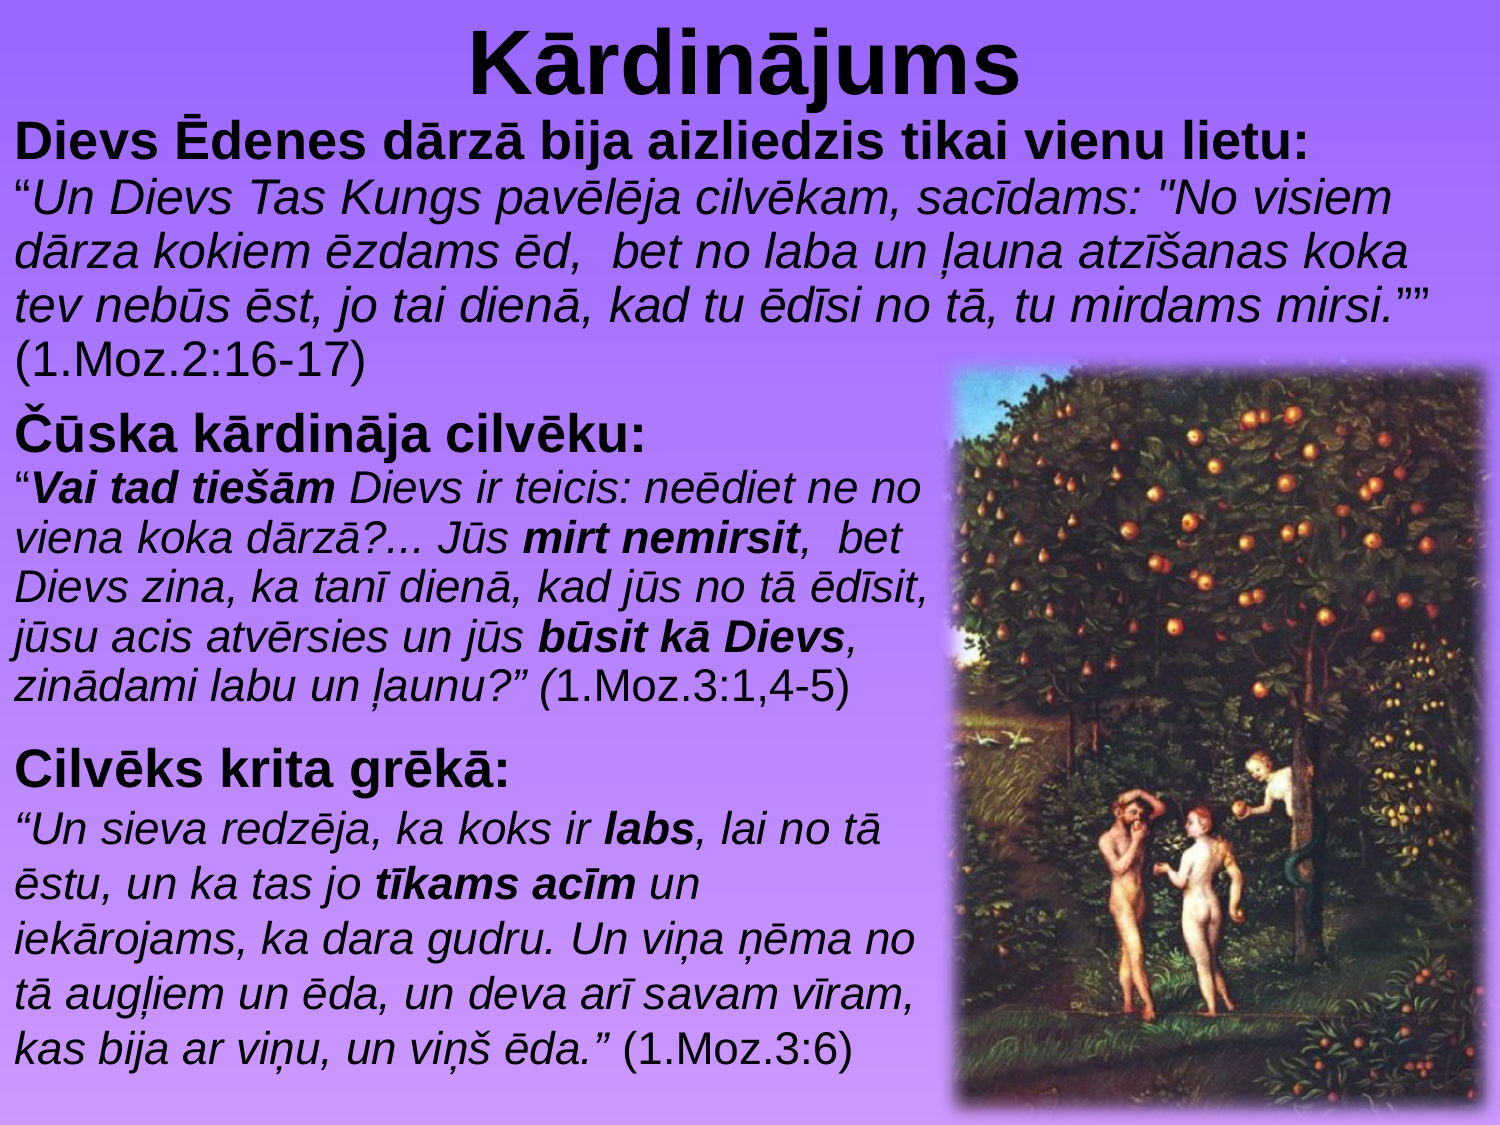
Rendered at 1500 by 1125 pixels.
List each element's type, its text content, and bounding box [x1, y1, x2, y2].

text_box Čūska kārdināja cilvēku: “Vai tad tiešām Dievs ir teicis: neēdiet ne no viena koka dārzā?... Jūs mirt nemirsit, bet Dievs zina, ka tanī dienā, kad jūs no tā ēdīsit, jūsu acis atvērsies un jūs būsit kā Dievs, zinādami labu un ļaunu?” (1.Moz.3:1,4-5) Cilvēks krita grēkā: “Un sieva redzēja, ka koks ir labs, lai no tā ēstu, un ka tas jo tīkams acīm un iekārojams, ka dara gudru. Un viņa ņēma no tā augļiem un ēda, un deva arī savam vīram, kas bija ar viņu, un viņš ēda.” (1.Moz.3:6) [0, 398, 932, 1082]
text_box Dievs Ēdenes dārzā bija aizliedzis tikai vienu lietu: “Un Dievs Tas Kungs pavēlēja cilvēkam, sacīdams: "No visiem dārza kokiem ēzdams ēd, bet no laba un ļauna atzīšanas koka tev nebūs ēst, jo tai dienā, kad tu ēdīsi no tā, tu mirdams mirsi.”” (1.Moz.2:16-17) [0, 105, 1500, 395]
title Kārdinājums [70, 0, 1421, 105]
picture [937, 351, 1500, 1125]
